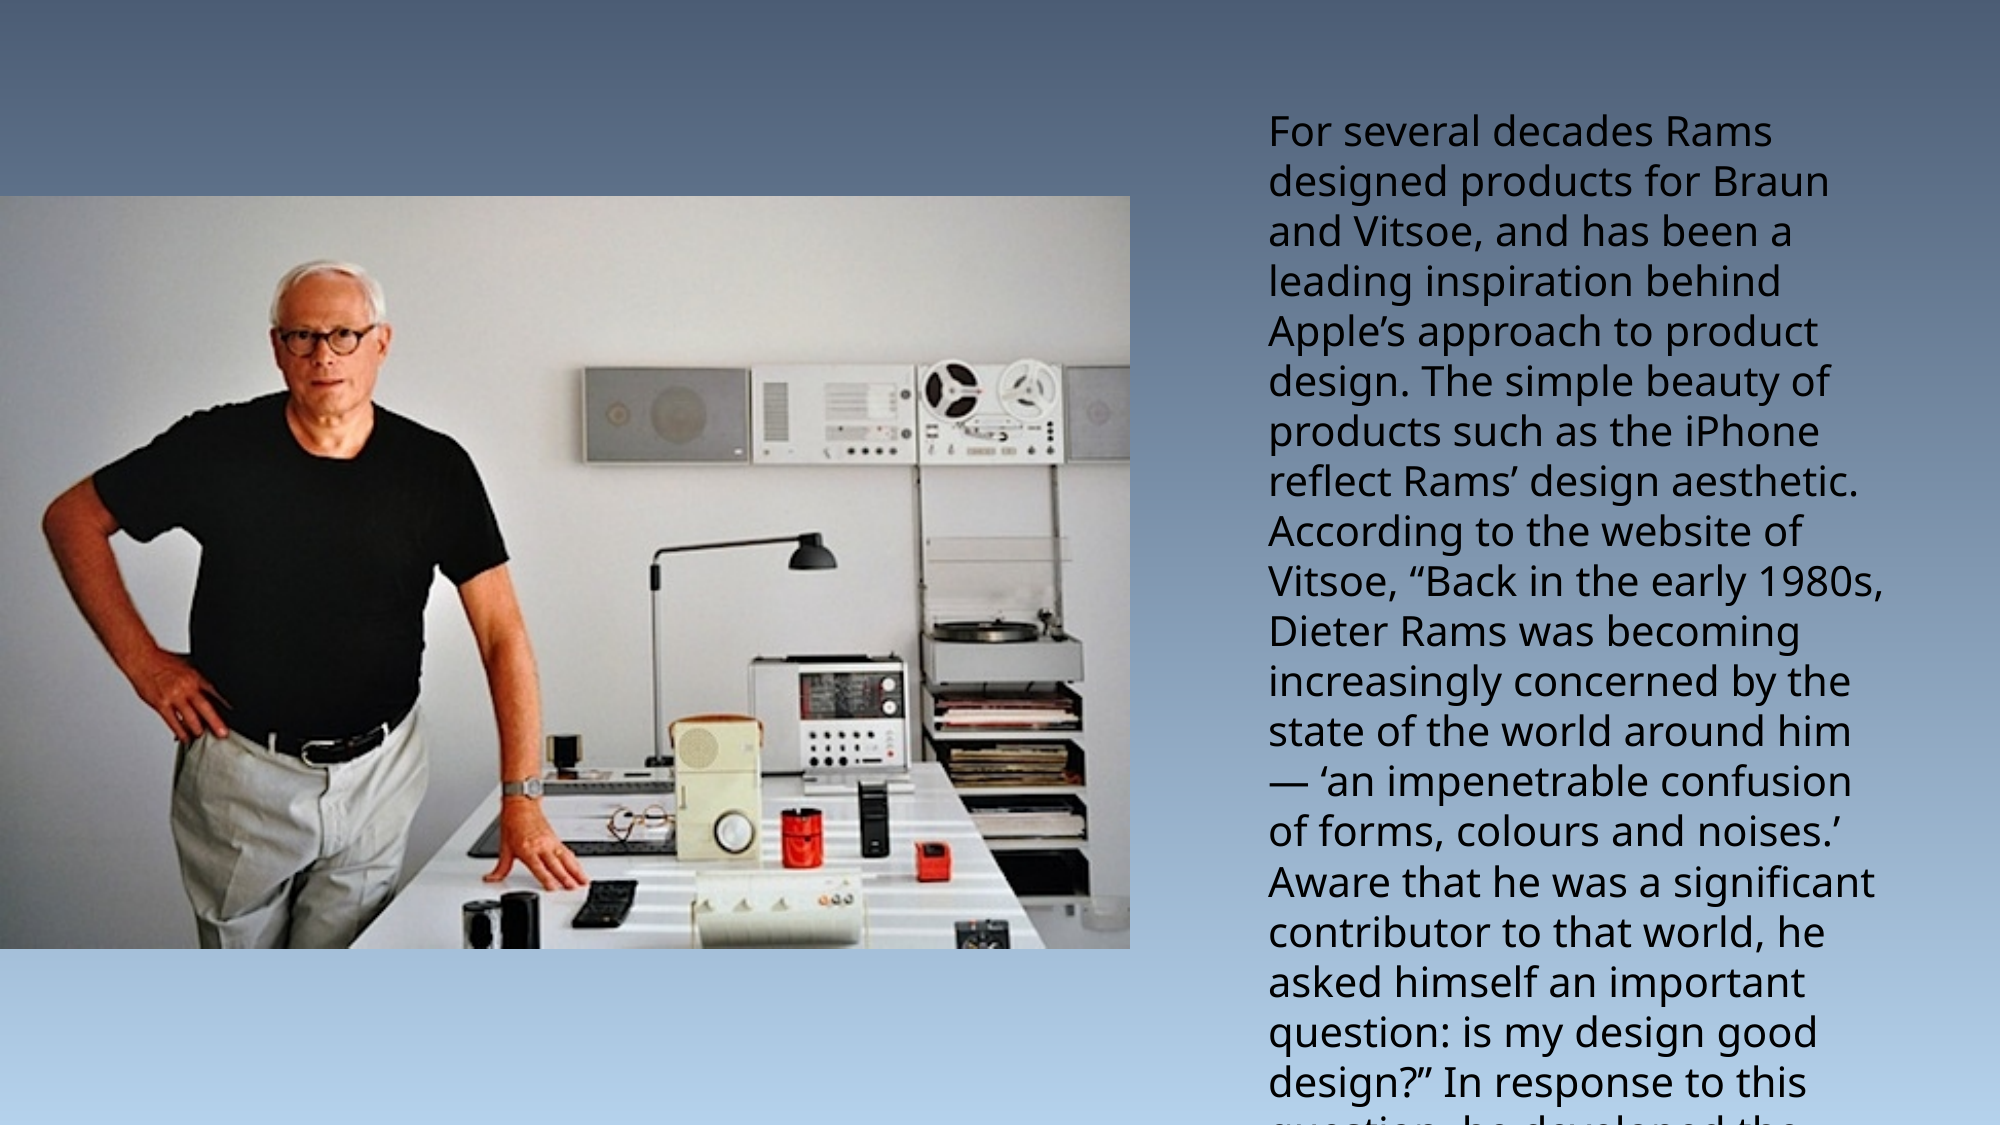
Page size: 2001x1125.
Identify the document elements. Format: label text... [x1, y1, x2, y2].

text_box For several decades Rams designed products for Braun and Vitsoe, and has been a leading inspiration behind Apple’s approach to product design. The simple beauty of products such as the iPhone reflect Rams’ design aesthetic. According to the website of Vitsoe, “Back in the early 1980s, Dieter Rams was becoming increasingly concerned by the state of the world around him — ‘an impenetrable confusion of forms, colours and noises.’ Aware that he was a significant contributor to that world, he asked himself an important question: is my design good design?” In response to this question, he developed the following 10 principles of good design: [1253, 97, 1912, 1125]
picture [0, 196, 1130, 949]
